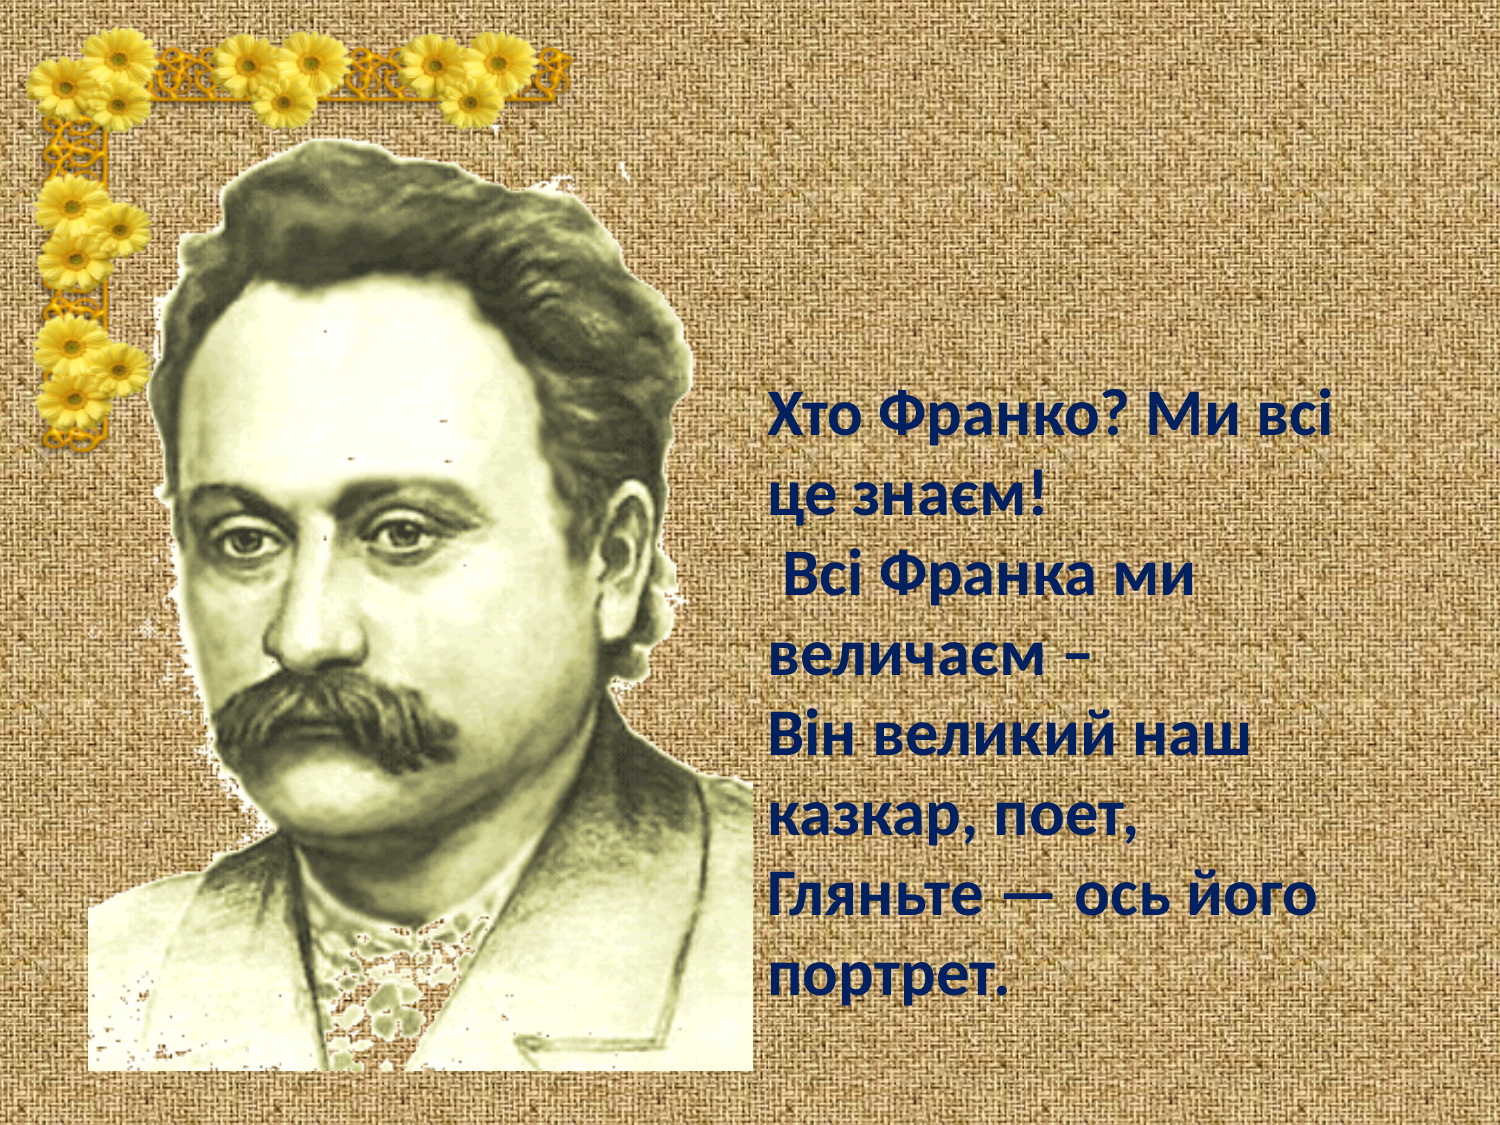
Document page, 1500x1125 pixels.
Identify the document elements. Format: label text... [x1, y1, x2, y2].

text_box [757, 231, 1105, 292]
text_box Хто Франко? Ми всі це знаєм! Всі Франка ми величаєм – Він великий наш казкар, поет, Гляньте — ось його портрет. [757, 361, 1400, 1017]
picture [0, 0, 1500, 1125]
